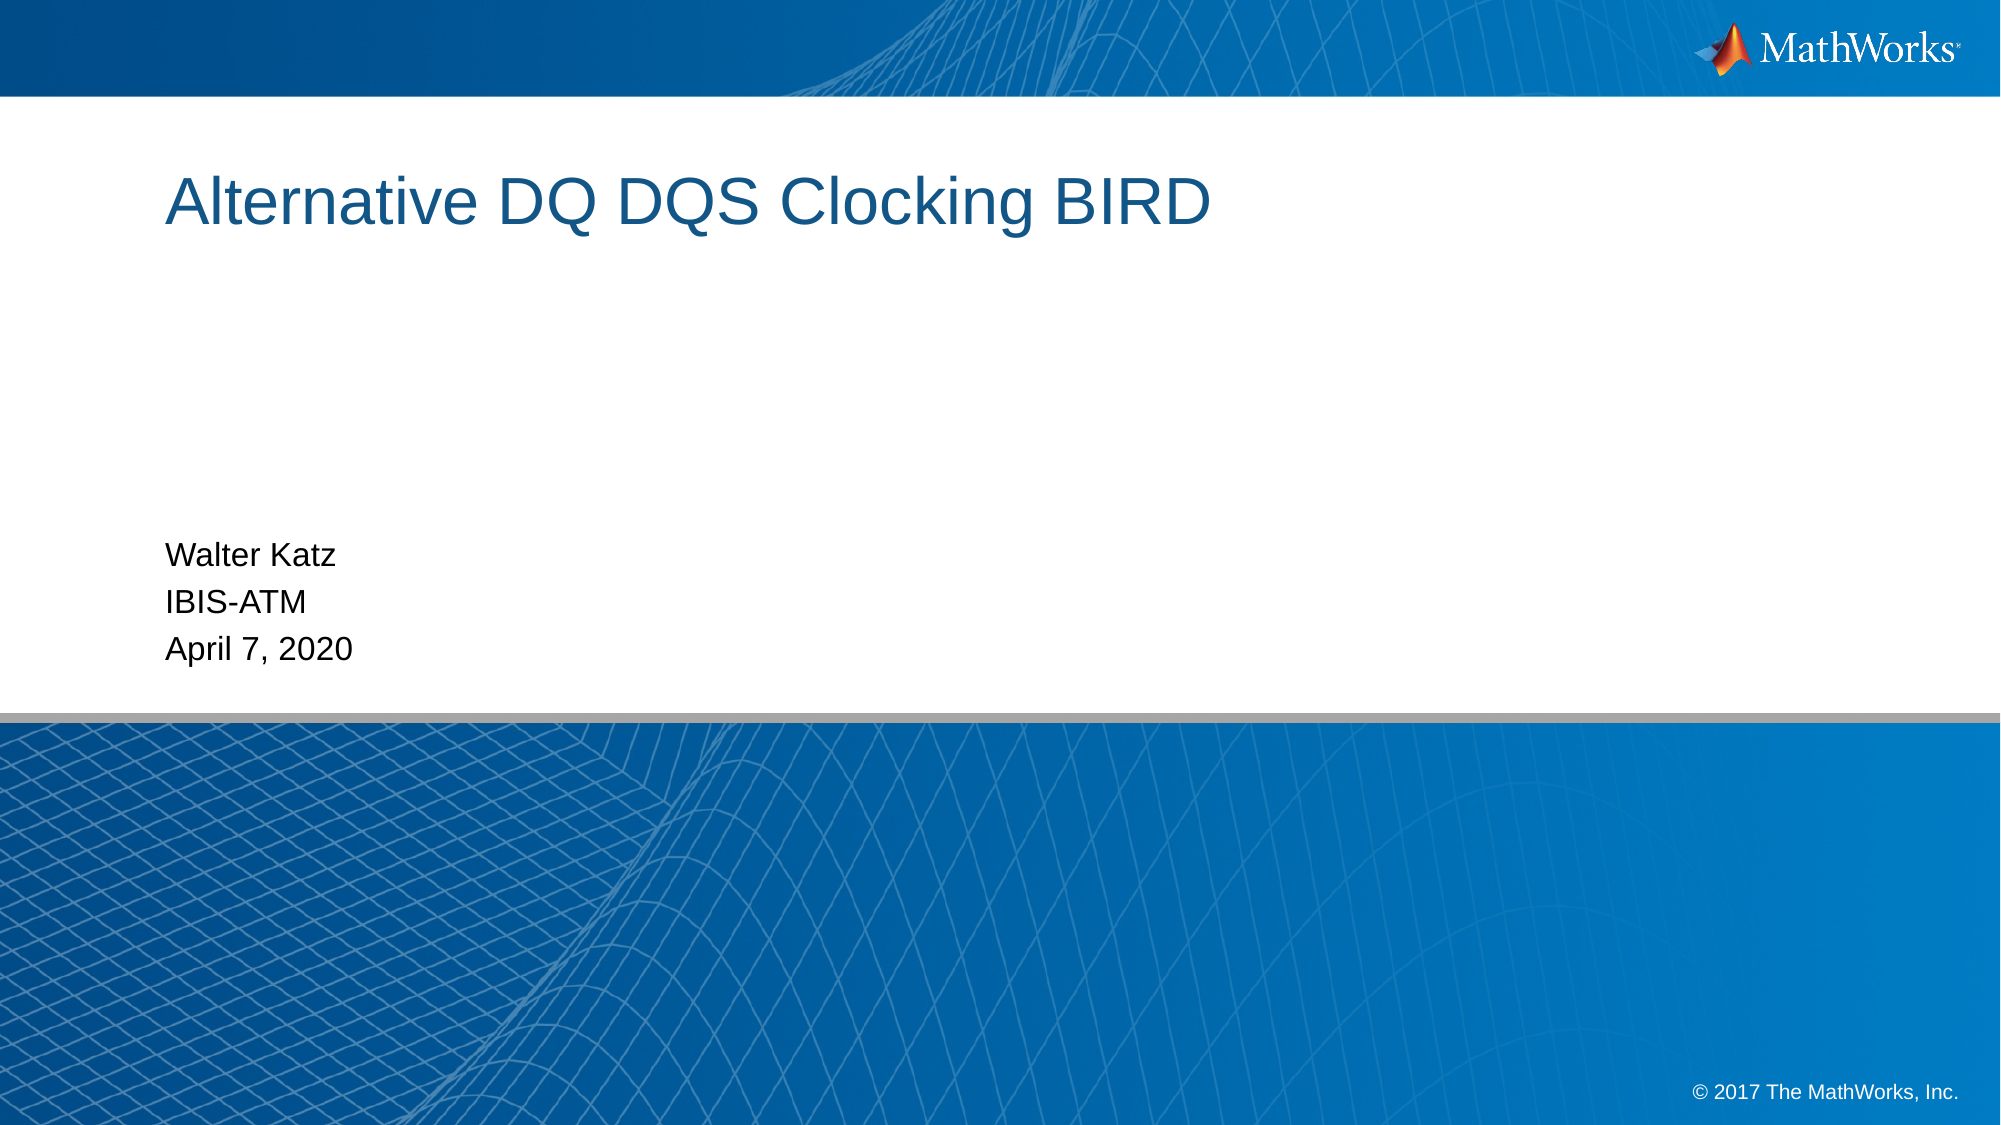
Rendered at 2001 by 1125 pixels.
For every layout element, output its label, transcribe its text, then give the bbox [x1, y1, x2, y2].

picture [0, 723, 2001, 1125]
subtitle Walter Katz IBIS-ATM April 7, 2020 [150, 525, 1850, 688]
picture [0, 0, 2001, 713]
title Alternative DQ DQS Clocking BIRD [150, 149, 1850, 450]
